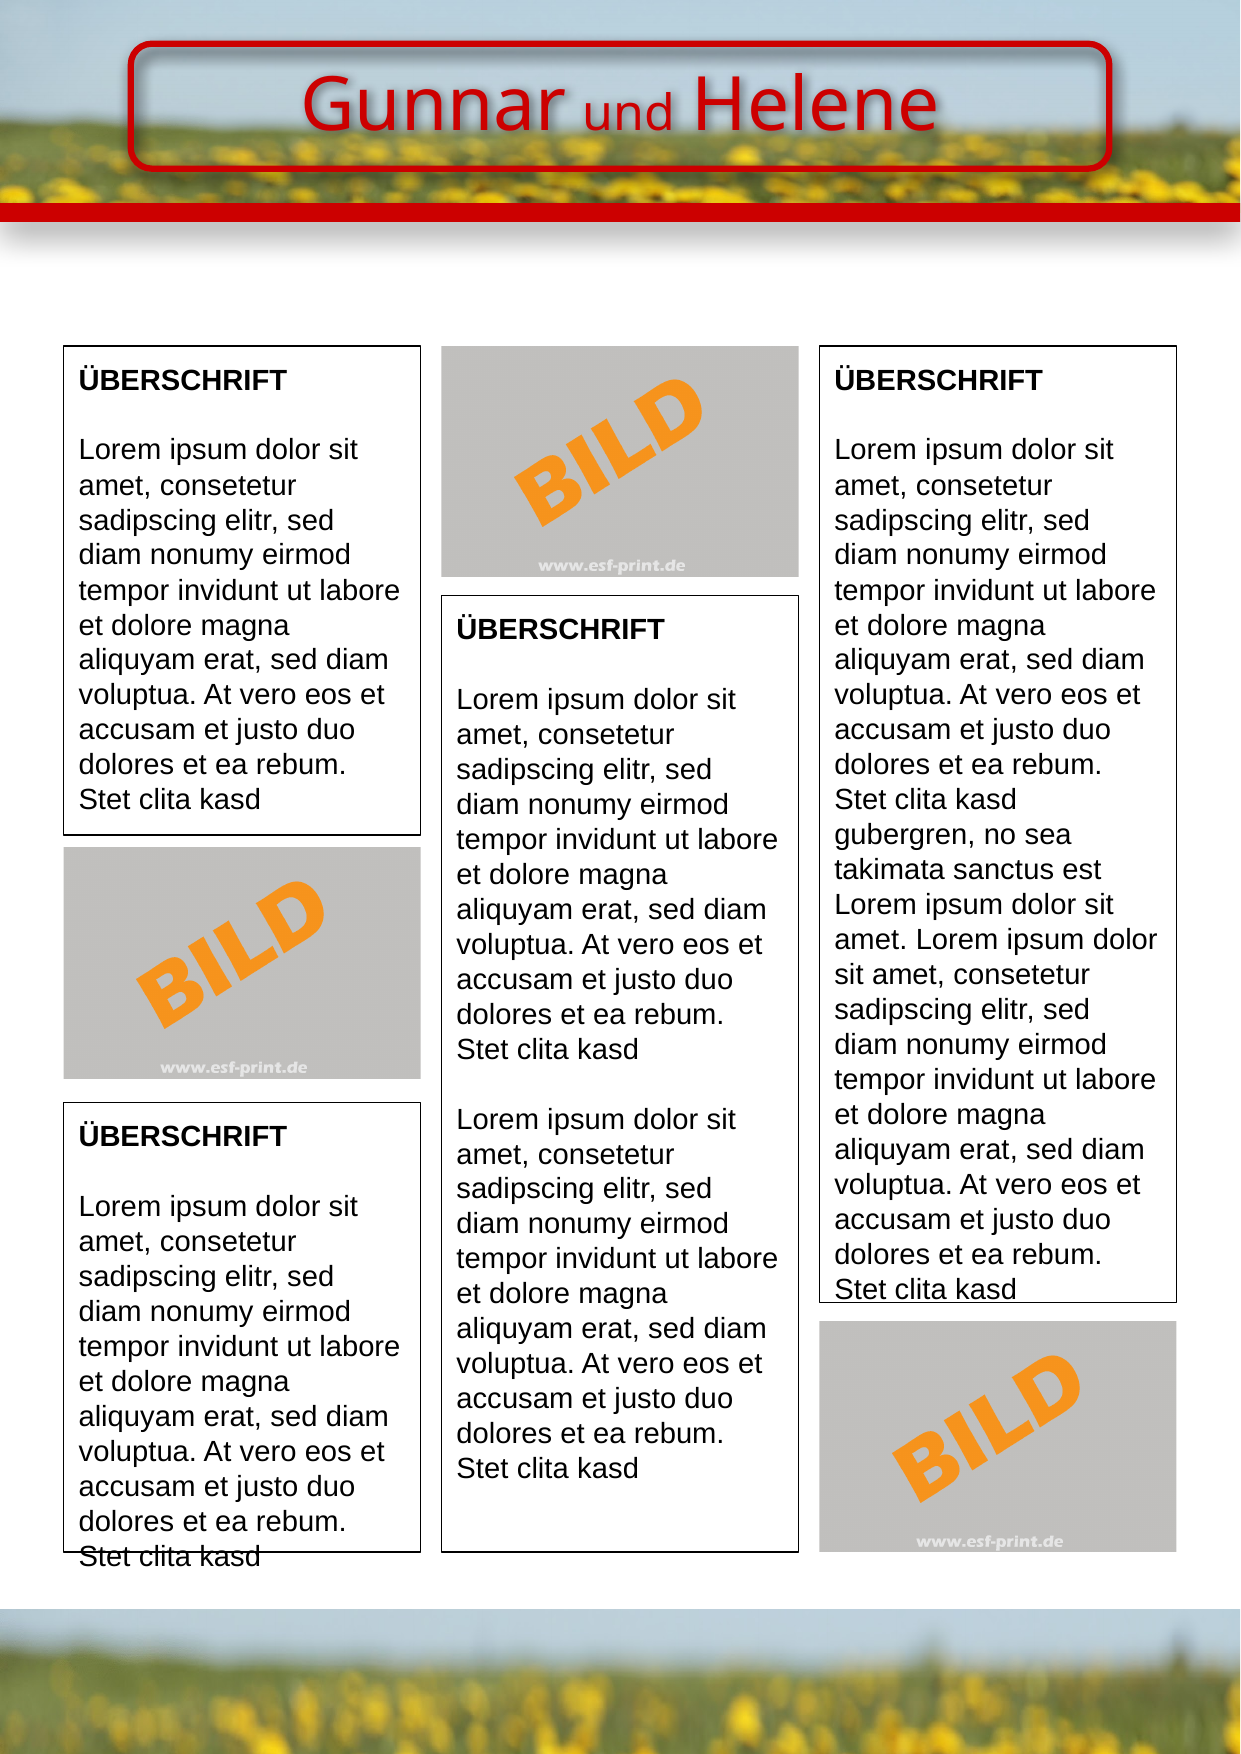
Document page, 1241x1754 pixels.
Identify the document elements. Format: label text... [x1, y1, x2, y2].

picture [441, 345, 799, 577]
text_box ÜBERSCHRIFT Lorem ipsum dolor sit amet, consetetur sadipscing elitr, sed diam nonumy eirmod tempor invidunt ut labore et dolore magna aliquyam erat, sed diam voluptua. At vero eos et accusam et justo duo dolores et ea rebum. Stet clita kasd [63, 346, 421, 836]
text_box ÜBERSCHRIFT Lorem ipsum dolor sit amet, consetetur sadipscing elitr, sed diam nonumy eirmod tempor invidunt ut labore et dolore magna aliquyam erat, sed diam voluptua. At vero eos et accusam et justo duo dolores et ea rebum. Stet clita kasd Lorem ipsum dolor sit amet, consetetur sadipscing elitr, sed diam nonumy eirmod tempor invidunt ut labore et dolore magna aliquyam erat, sed diam voluptua. At vero eos et accusam et justo duo dolores et ea rebum. Stet clita kasd [441, 595, 799, 1552]
picture [63, 847, 421, 1079]
picture [0, 0, 1241, 212]
text_box ÜBERSCHRIFT Lorem ipsum dolor sit amet, consetetur sadipscing elitr, sed diam nonumy eirmod tempor invidunt ut labore et dolore magna aliquyam erat, sed diam voluptua. At vero eos et accusam et justo duo dolores et ea rebum. Stet clita kasd [63, 1102, 421, 1552]
picture [0, 1609, 1241, 1754]
text_box ÜBERSCHRIFT Lorem ipsum dolor sit amet, consetetur sadipscing elitr, sed diam nonumy eirmod tempor invidunt ut labore et dolore magna aliquyam erat, sed diam voluptua. At vero eos et accusam et justo duo dolores et ea rebum. Stet clita kasd gubergren, no sea takimata sanctus est Lorem ipsum dolor sit amet. Lorem ipsum dolor sit amet, consetetur sadipscing elitr, sed diam nonumy eirmod tempor invidunt ut labore et dolore magna aliquyam erat, sed diam voluptua. At vero eos et accusam et justo duo dolores et ea rebum. Stet clita kasd [819, 346, 1177, 1303]
picture [819, 1321, 1177, 1553]
